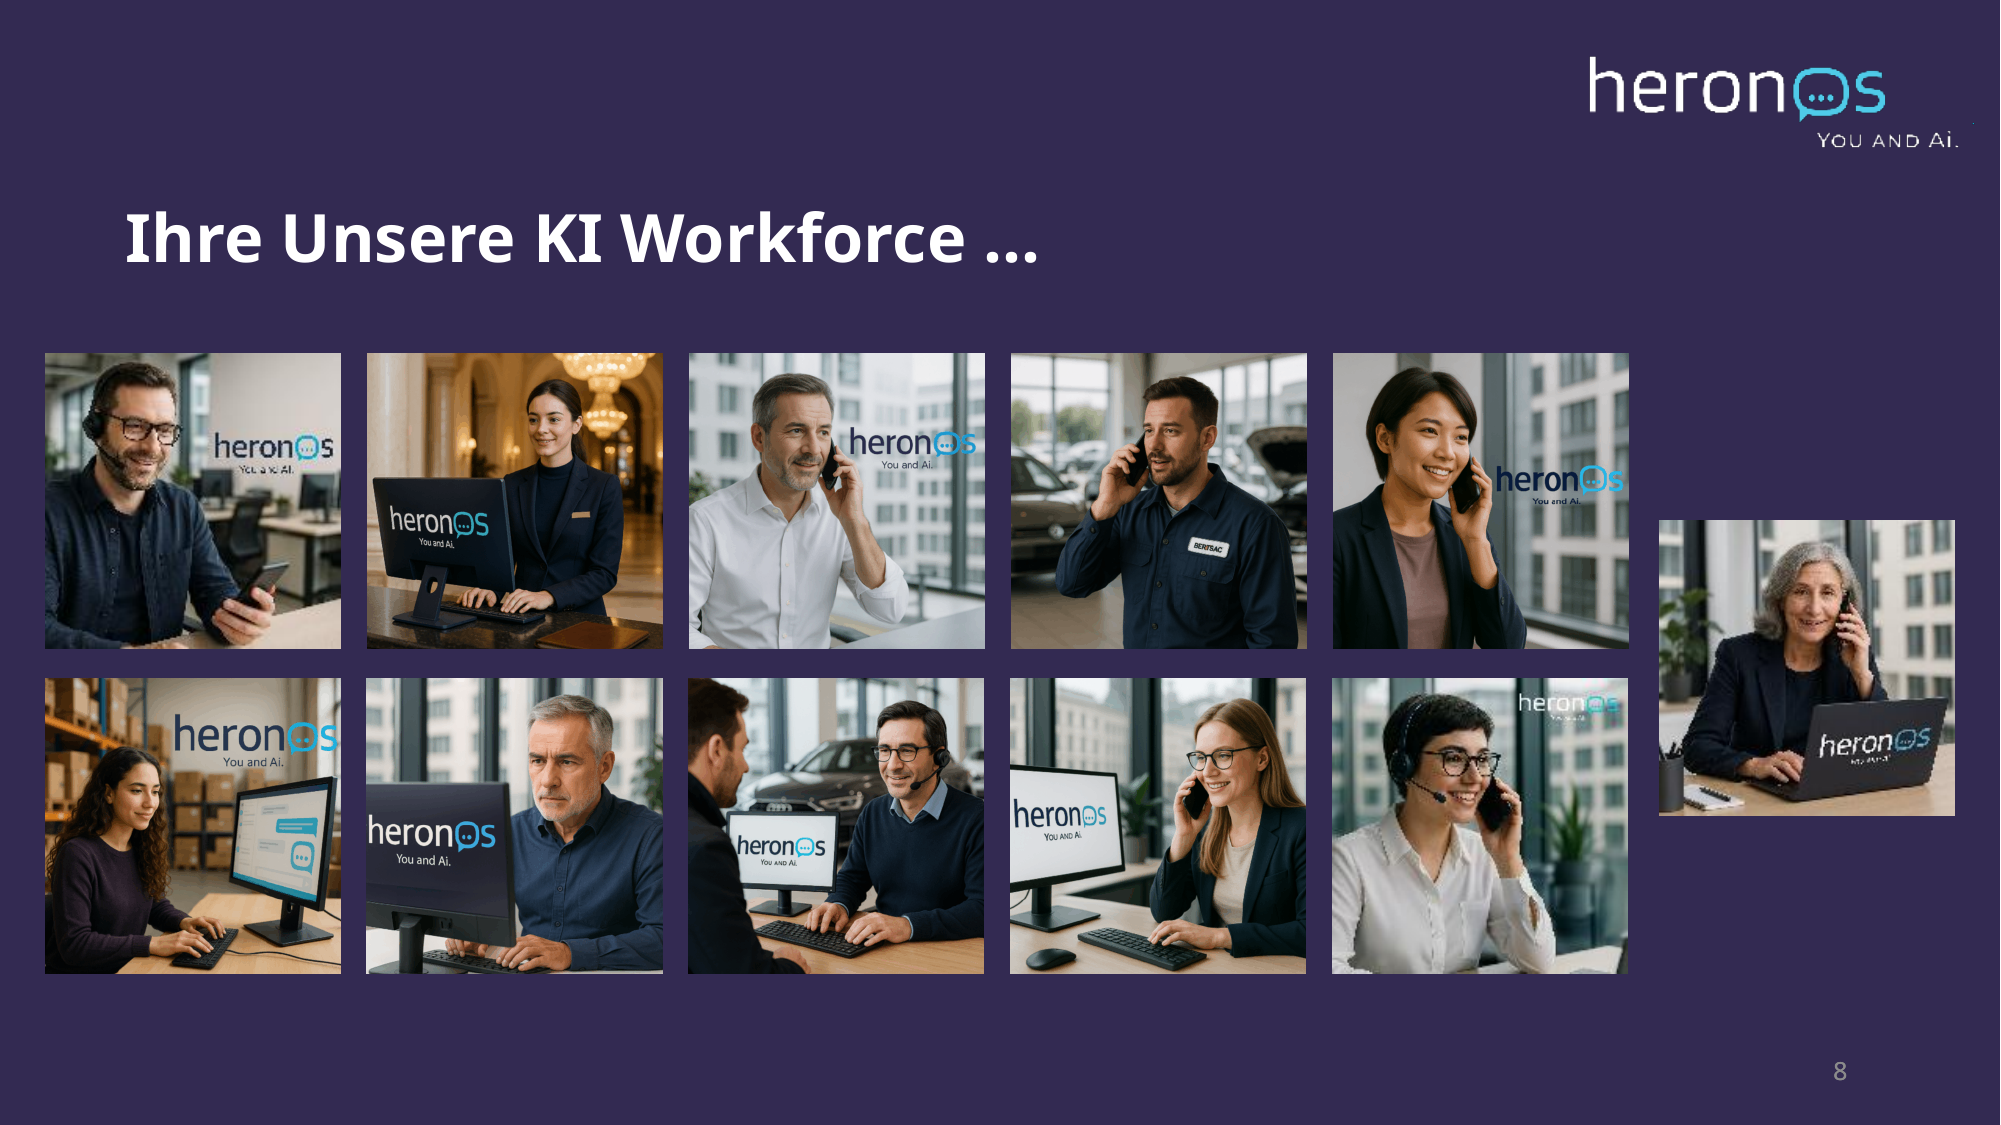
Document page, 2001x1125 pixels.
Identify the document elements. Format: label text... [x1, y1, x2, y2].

picture [1659, 520, 1955, 816]
text_box 8 [1412, 1042, 1863, 1103]
picture [1333, 353, 1629, 649]
picture [1010, 678, 1306, 974]
picture [45, 353, 341, 649]
picture [1332, 678, 1628, 974]
picture [1529, 30, 2000, 151]
picture [366, 678, 663, 974]
picture [689, 353, 985, 649]
picture [1011, 353, 1307, 649]
picture [45, 678, 341, 974]
picture [688, 678, 984, 974]
picture [367, 353, 663, 649]
title Ihre Unsere KI Workforce … [110, 17, 1503, 284]
